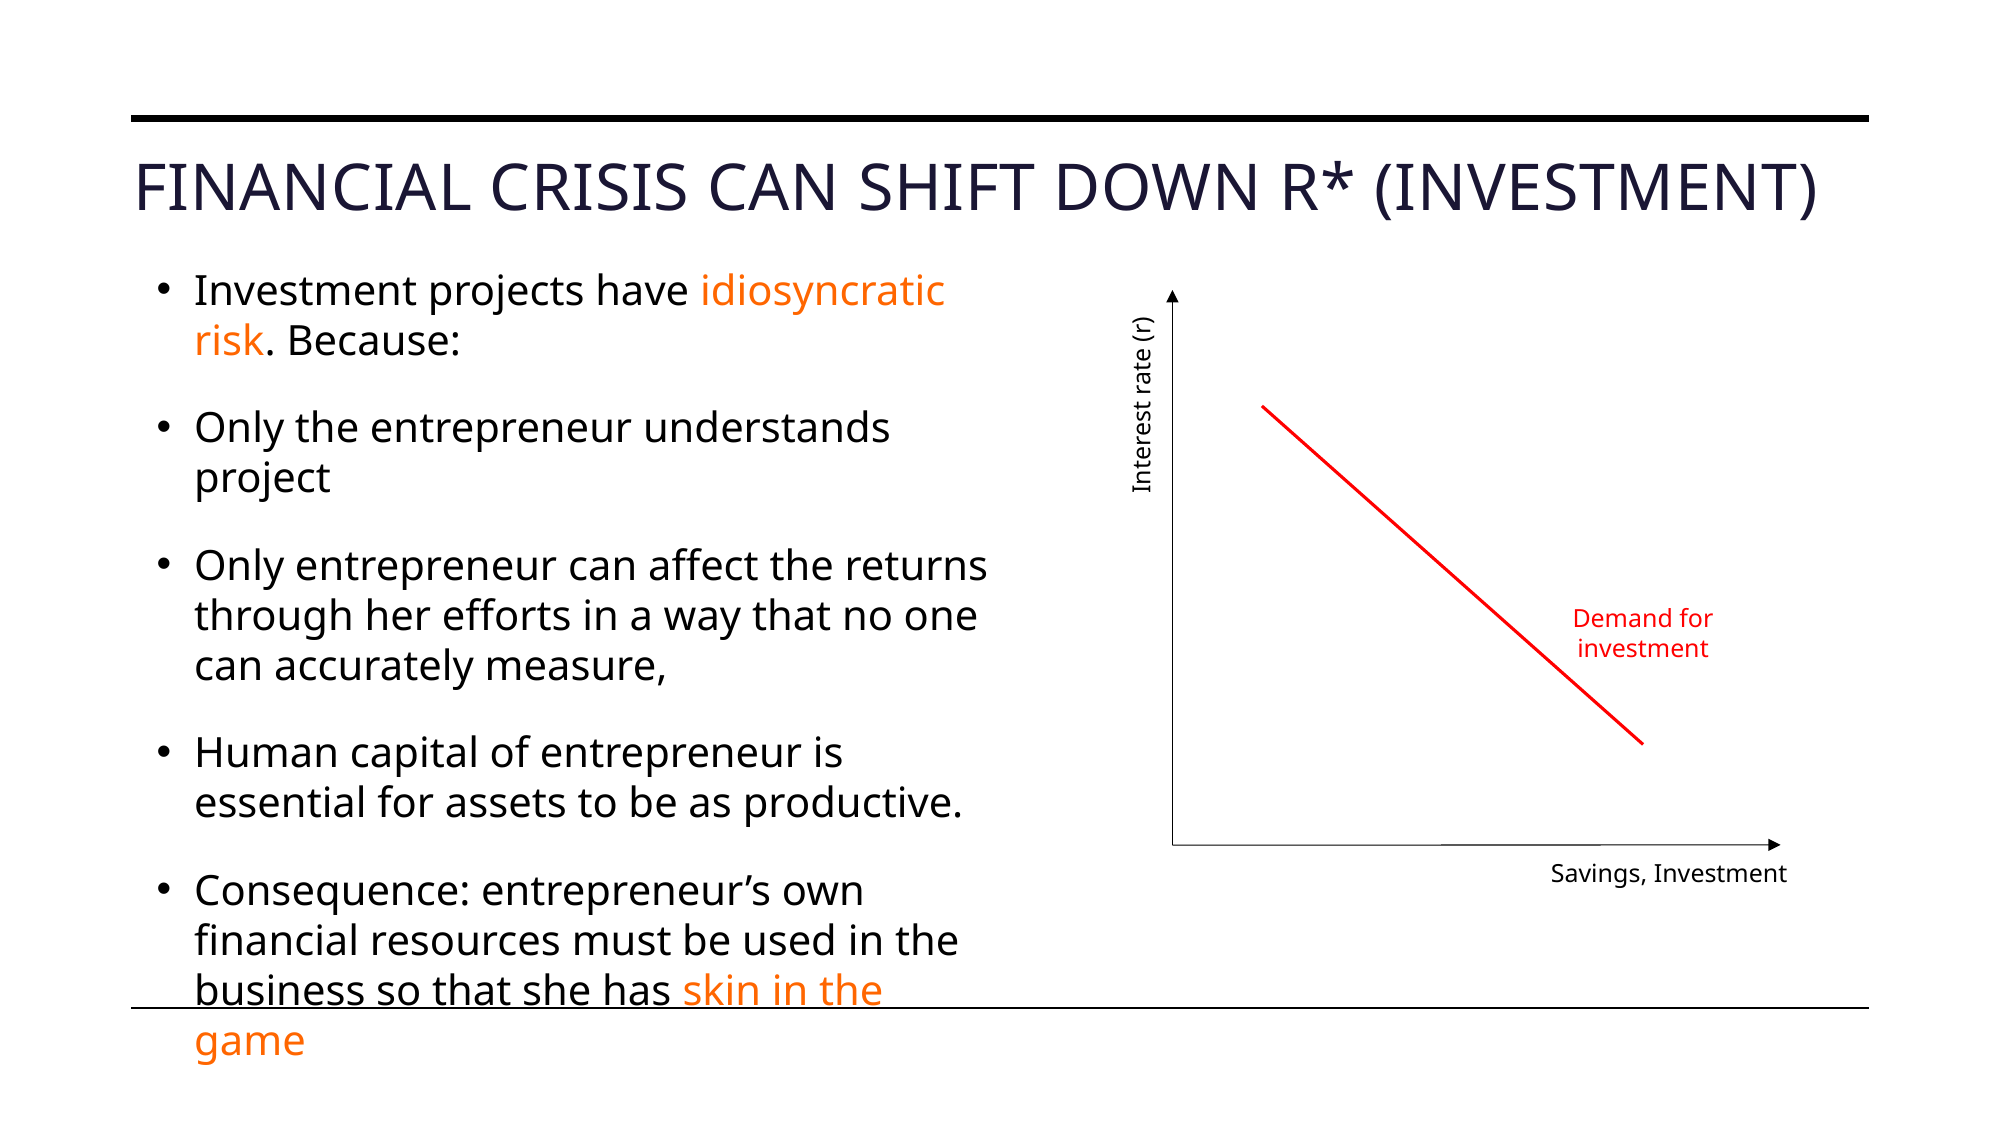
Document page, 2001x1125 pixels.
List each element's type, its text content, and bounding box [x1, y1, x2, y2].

list Investment projects have idiosyncratic risk. Because: Only the entrepreneur understands project Only entrepreneur can affect the returns through her efforts in a way that no one can accurately measure, Human capital of entrepreneur is essential for assets to be as productive. Consequence: entrepreneur’s own financial resources must be used in the business so that she has skin in the game [141, 255, 1015, 982]
title Financial crisis can shift down r* (investment) [118, 138, 1875, 240]
text_box Demand for investment [1644, 595, 1729, 671]
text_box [1261, 405, 1644, 745]
text_box Savings, Investment [1536, 849, 1803, 895]
text_box Interest rate (r) [1118, 302, 1163, 509]
